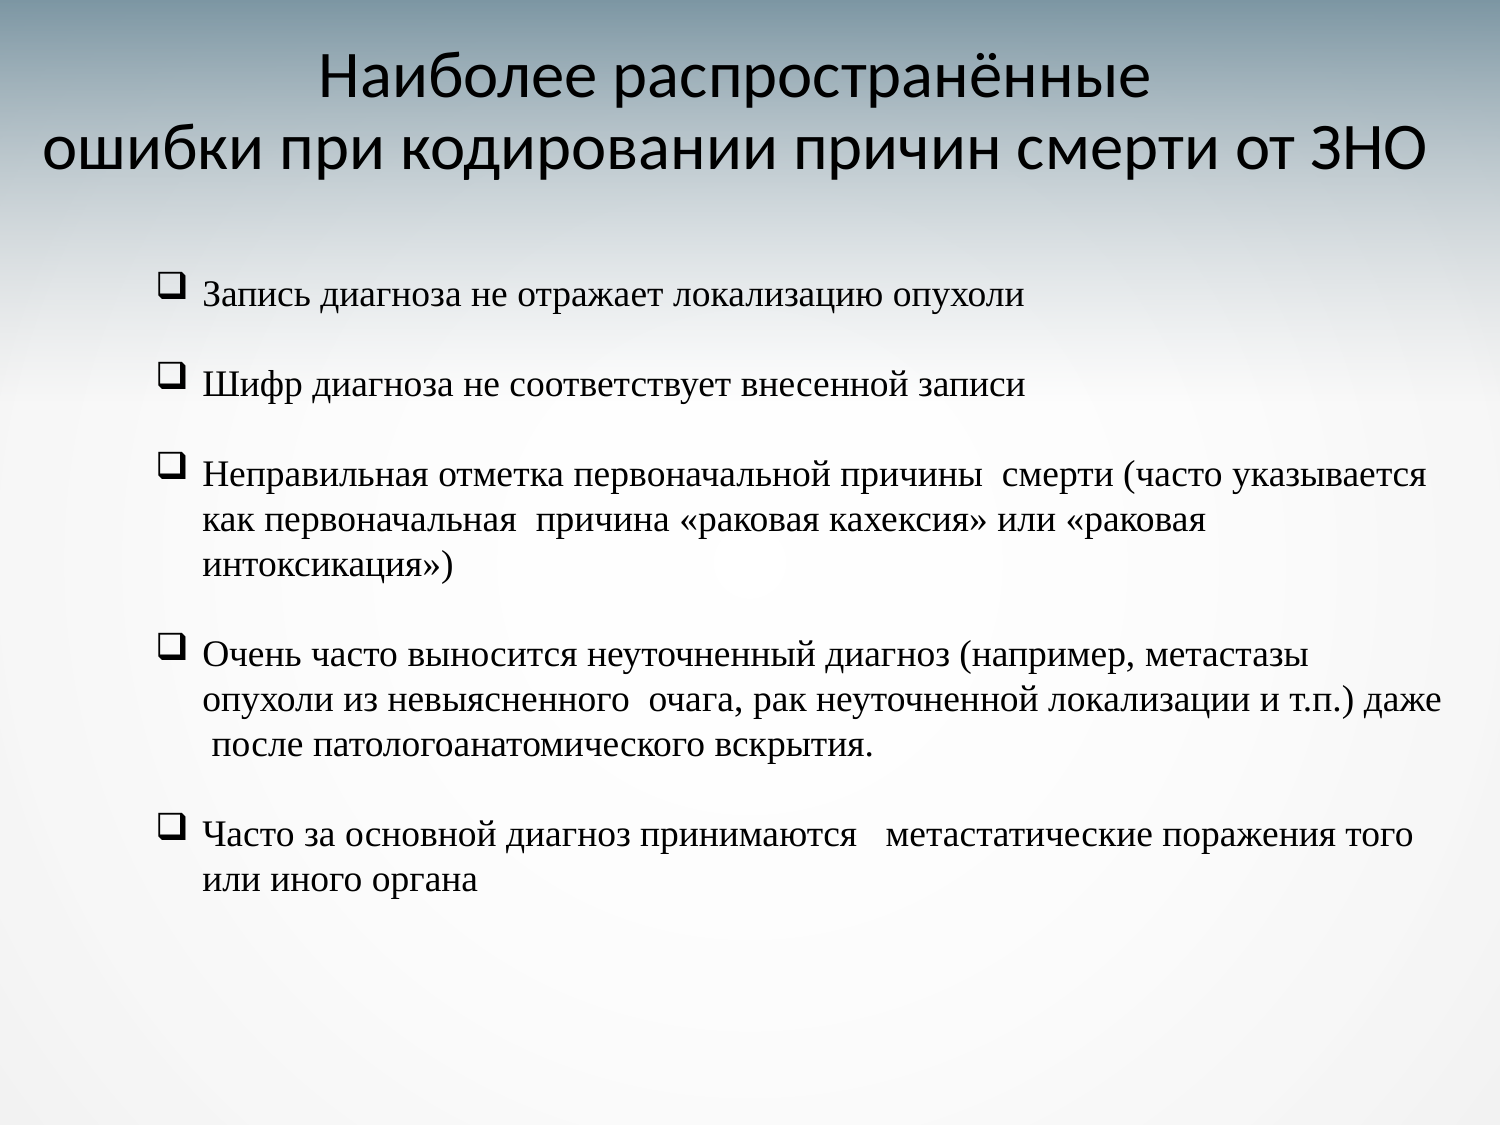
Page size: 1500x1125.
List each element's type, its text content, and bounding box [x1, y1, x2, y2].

text_box Наиболее распространённые ошибки при кодировании причин смерти от ЗНО [10, 32, 1476, 197]
text_box Запись диагноза не отражает локализацию опухоли Шифр диагноза не соответствует внесенной записи Неправильная отметка первоначальной причины смерти (часто указывается как первоначальная причина «раковая кахексия» или «раковая интоксикация») Очень часто выносится неуточненный диагноз (например, метастазы опухоли из невыясненного очага, рак неуточненной локализации и т.п.) даже после патологоанатомического вскрытия. Часто за основной диагноз принимаются метастатические поражения того или иного органа [140, 261, 1466, 906]
